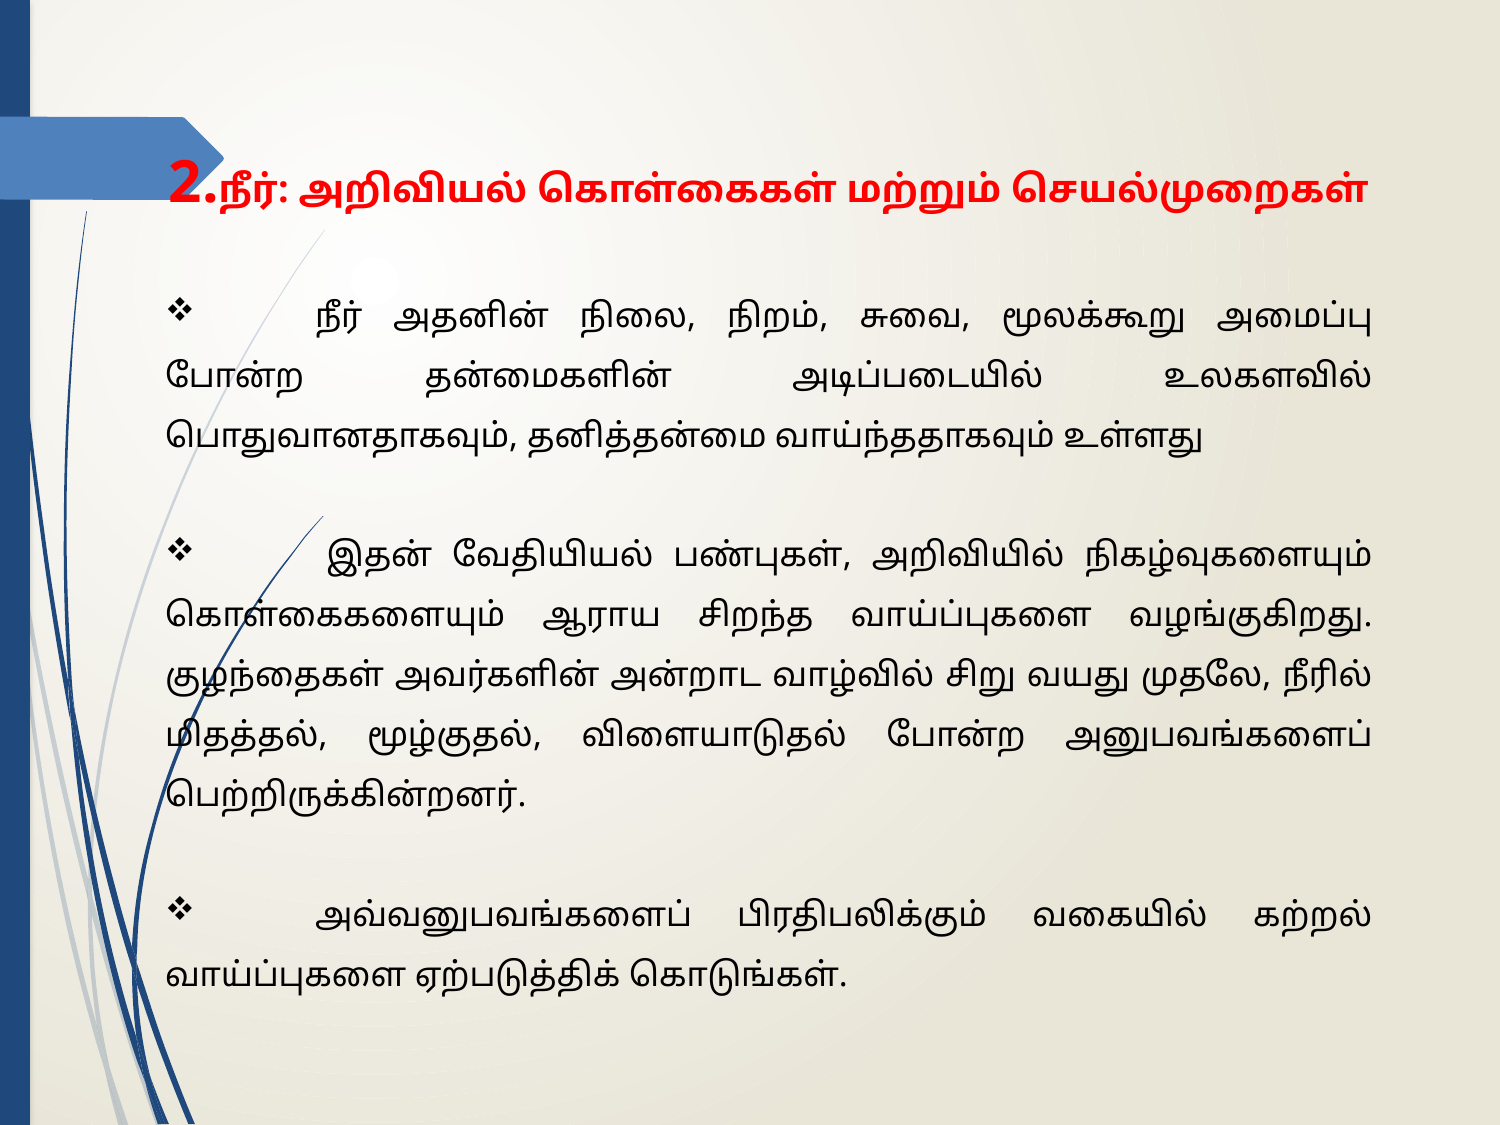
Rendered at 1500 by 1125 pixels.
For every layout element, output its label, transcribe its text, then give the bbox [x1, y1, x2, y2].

text_box 2.நீர்: அறிவியல் கொள்கைகள் மற்றும் செயல்முறைகள் நீர் அதனின் நிலை, நிறம், சுவை, மூலக்கூறு அமைப்பு போன்ற தன்மைகளின் அடிப்படையில் உலகளவில் பொதுவானதாகவும், தனித்தன்மை வாய்ந்ததாகவும் உள்ளது இதன் வேதியியல் பண்புகள், அறிவியில் நிகழ்வுகளையும் கொள்கைகளையும் ஆராய சிறந்த வாய்ப்புகளை வழங்குகிறது. குழந்தைகள் அவர்களின் அன்றாட வாழ்வில் சிறு வயது முதலே, நீரில் மிதத்தல், மூழ்குதல், விளையாடுதல் போன்ற அனுபவங்களைப் பெற்றிருக்கின்றனர். அவ்வனுபவங்களைப் பிரதிபலிக்கும் வகையில் கற்றல் வாய்ப்புகளை ஏற்படுத்திக் கொடுங்கள். [150, 101, 1388, 1000]
